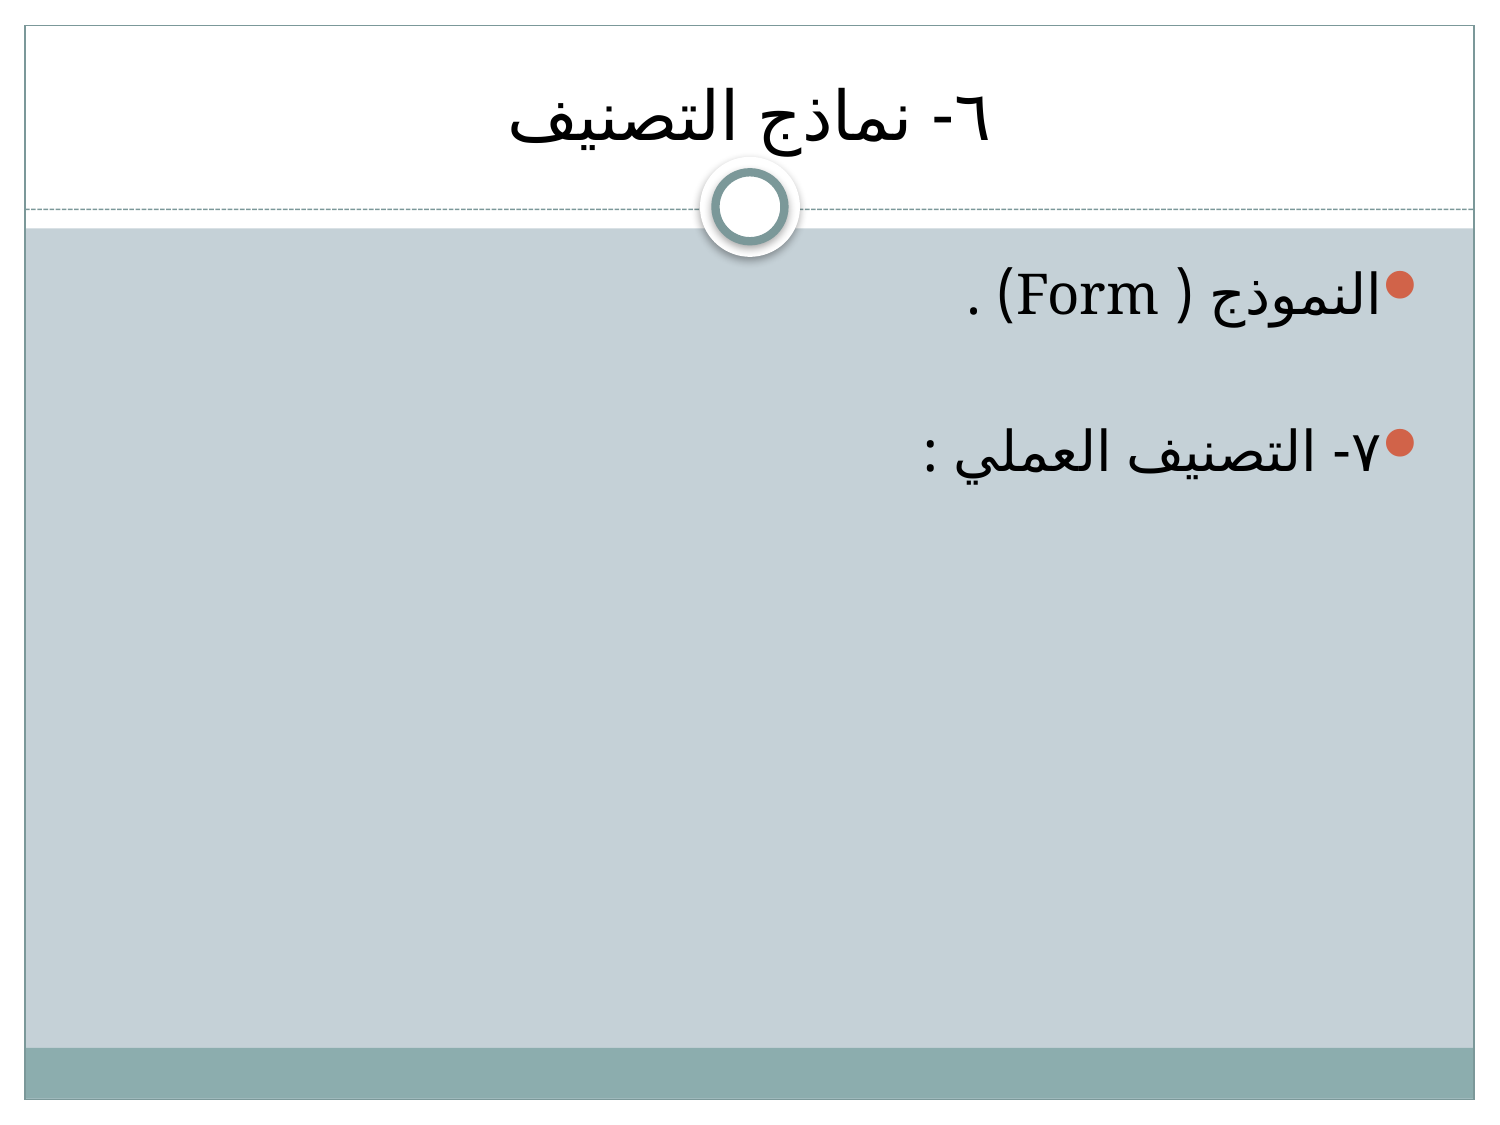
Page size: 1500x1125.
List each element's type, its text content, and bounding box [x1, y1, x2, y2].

list النموذج ( Form) . ٧- التصنيف العملي : [49, 250, 1445, 1001]
title ٦- نماذج التصنيف [49, 37, 1450, 162]
